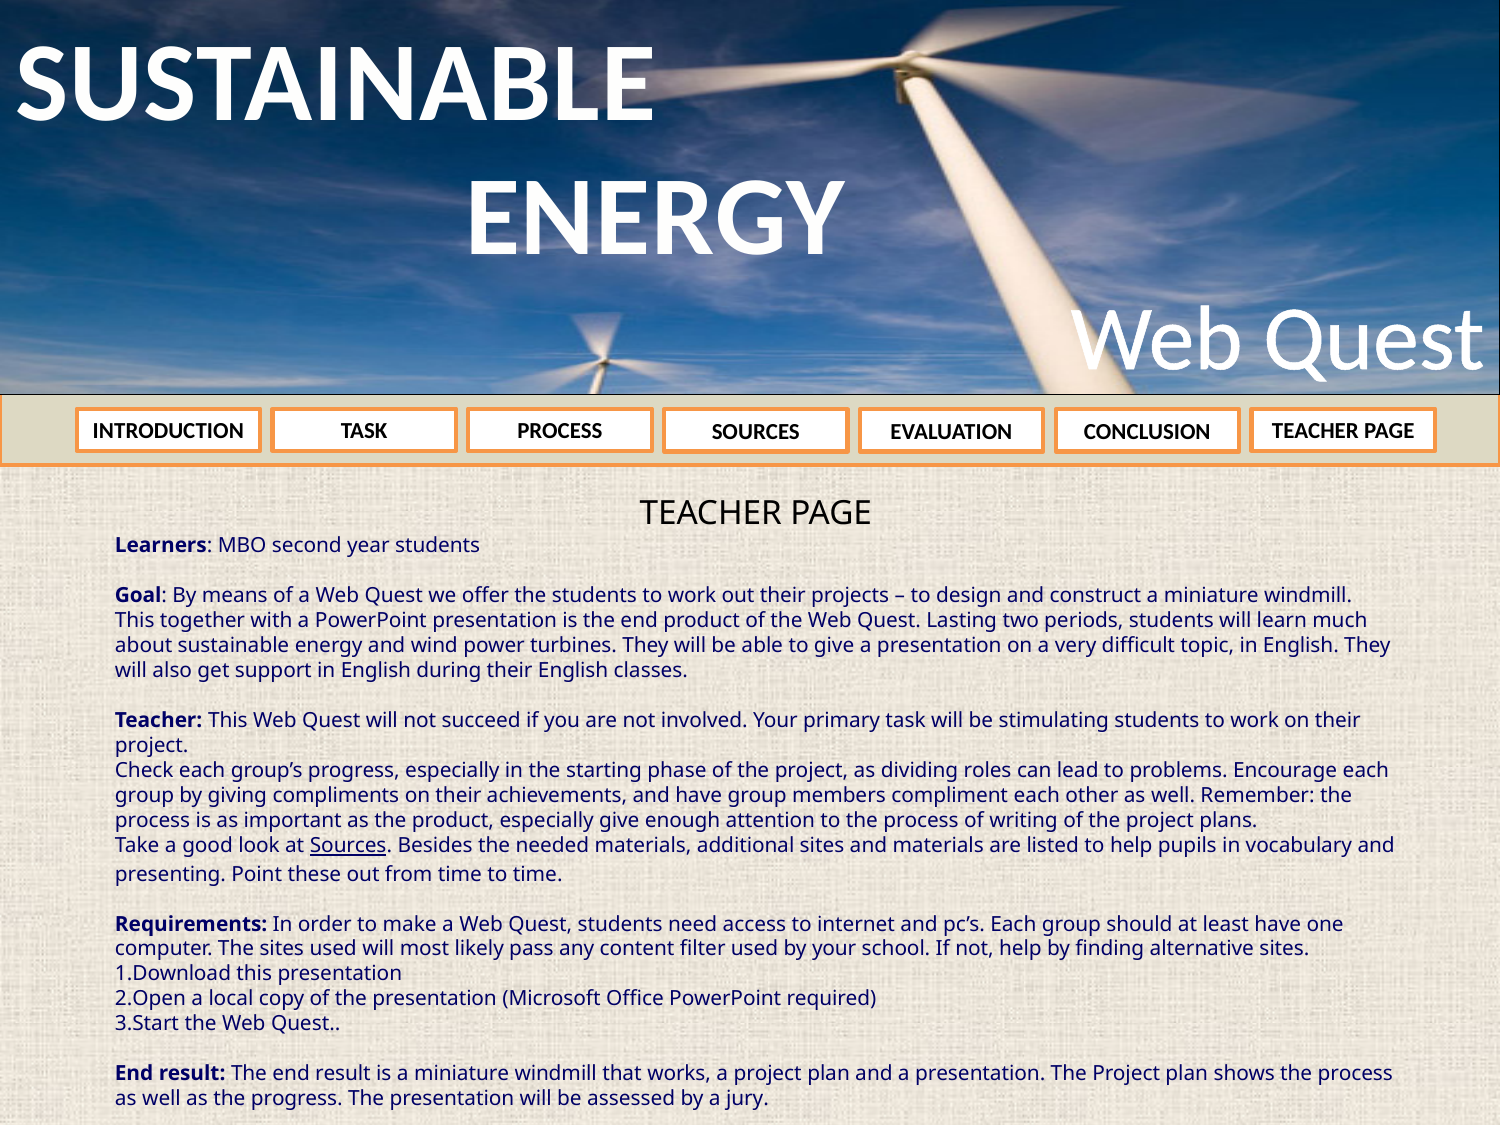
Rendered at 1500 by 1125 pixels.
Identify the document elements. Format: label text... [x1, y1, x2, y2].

text_box [1352, 402, 1500, 463]
text_box [0, 395, 1500, 467]
text_box TEACHER PAGE Learners: MBO second year students Goal: By means of a Web Quest we offer the students to work out their projects – to design and construct a miniature windmill. This together with a PowerPoint presentation is the end product of the Web Quest. Lasting two periods, students will learn much about sustainable energy and wind power turbines. They will be able to give a presentation on a very difficult topic, in English. They will also get support in English during their English classes. Teacher: This Web Quest will not succeed if you are not involved. Your primary task will be stimulating students to work on their project. Check each group’s progress, especially in the starting phase of the project, as dividing roles can lead to problems. Encourage each group by giving compliments on their achievements, and have group members compliment each other as well. Remember: the process is as important as the product, especially give enough attention to the process of writing of the project plans. Take a good look at Sources. Besides the needed materials, additional sites and materials are listed to help pupils in vocabulary and presenting. Point these out from time to time. Requirements: In order to make a Web Quest, students need access to internet and pc’s. Each group should at least have one computer. The sites used will most likely pass any content filter used by your school. If not, help by finding alternative sites. Download this presentation Open a local copy of the presentation (Microsoft Office PowerPoint required) Start the Web Quest.. End result: The end result is a miniature windmill that works, a project plan and a presentation. The Project plan shows the process as well as the progress. The presentation will be assessed by a jury. [100, 479, 1412, 1125]
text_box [76, 408, 1436, 453]
text_box SUSTAINABLE ENERGY Web Quest [0, 0, 1500, 395]
